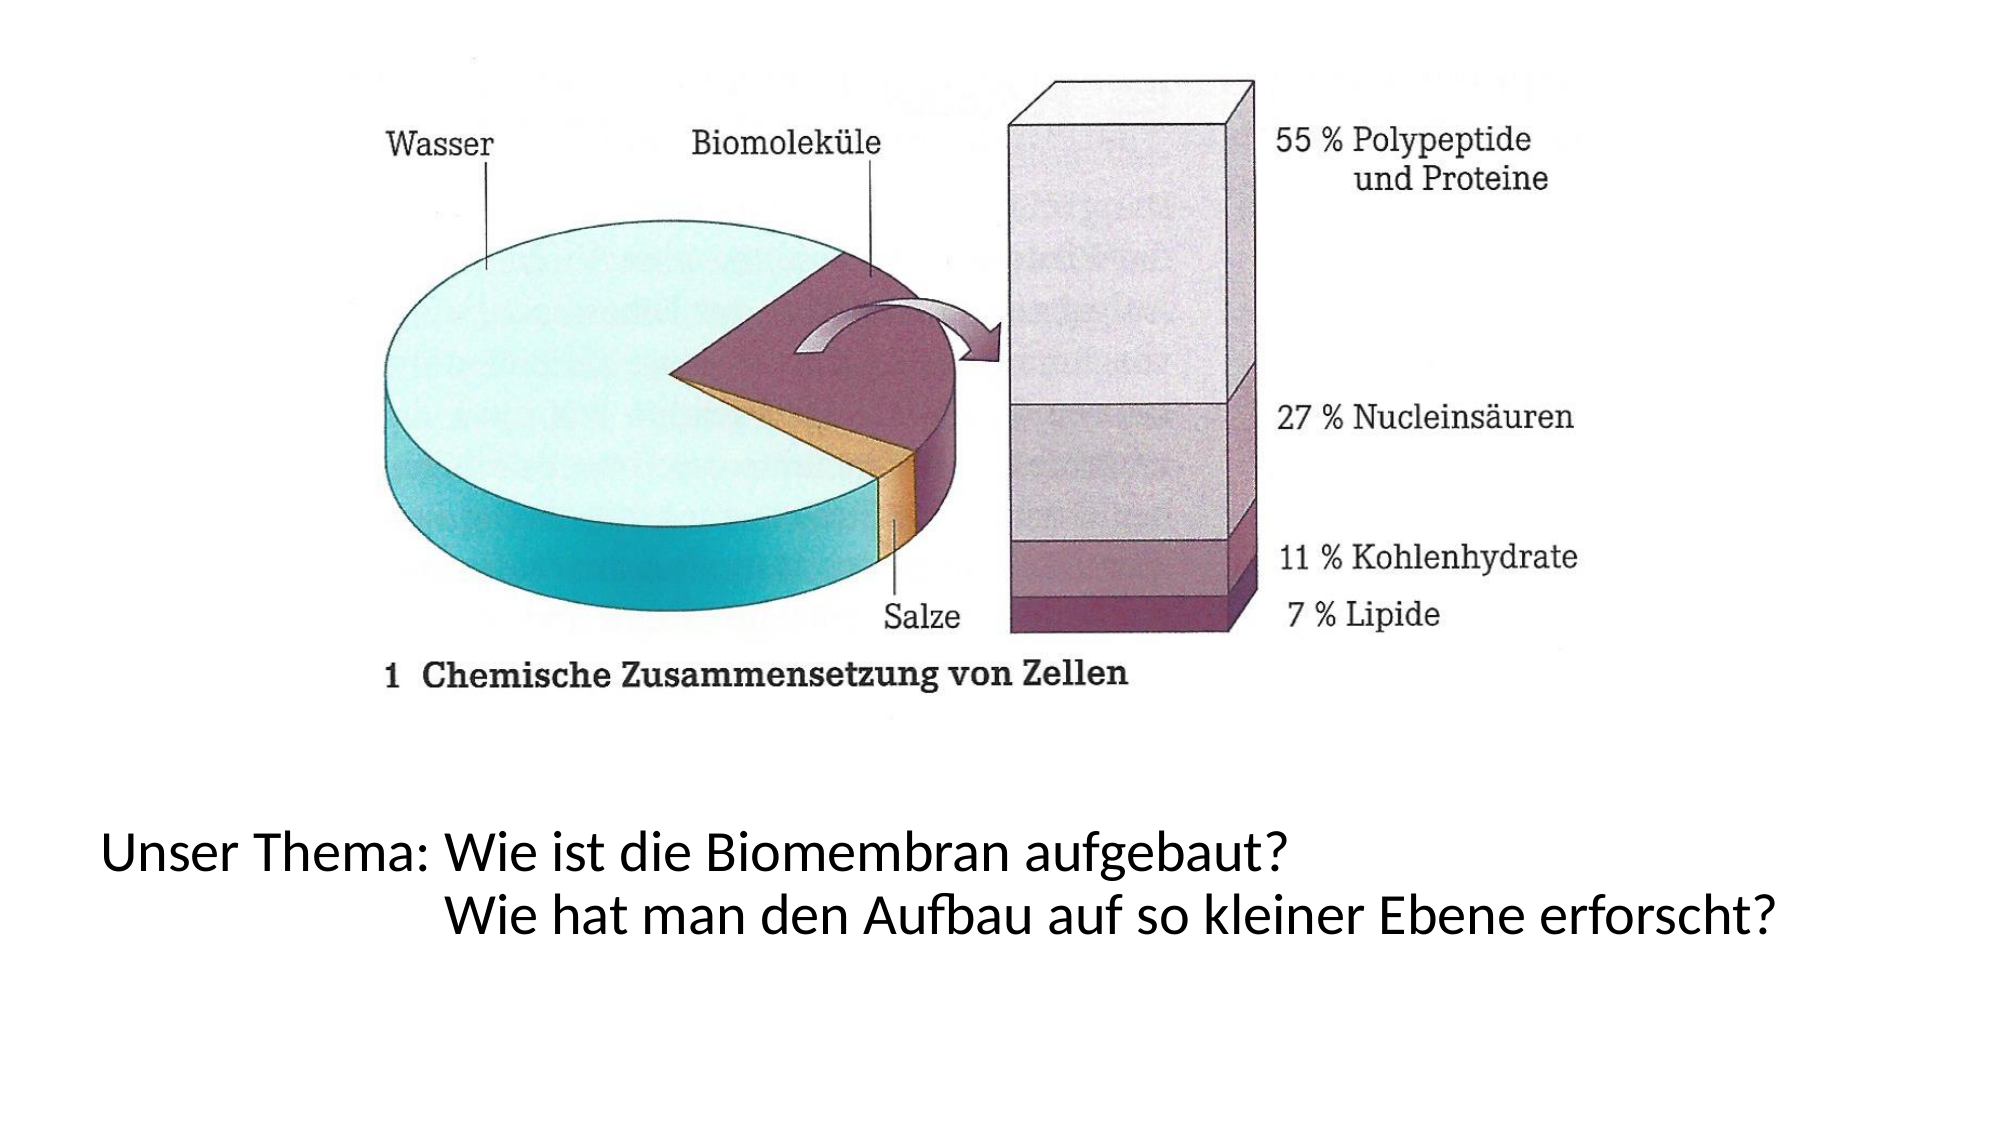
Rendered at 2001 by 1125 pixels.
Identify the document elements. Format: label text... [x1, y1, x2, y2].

picture [340, 30, 1615, 734]
list Unser Thema: Wie ist die Biomembran aufgebaut? Wie hat man den Aufbau auf so kleiner Ebene erforscht? [85, 814, 1884, 1000]
